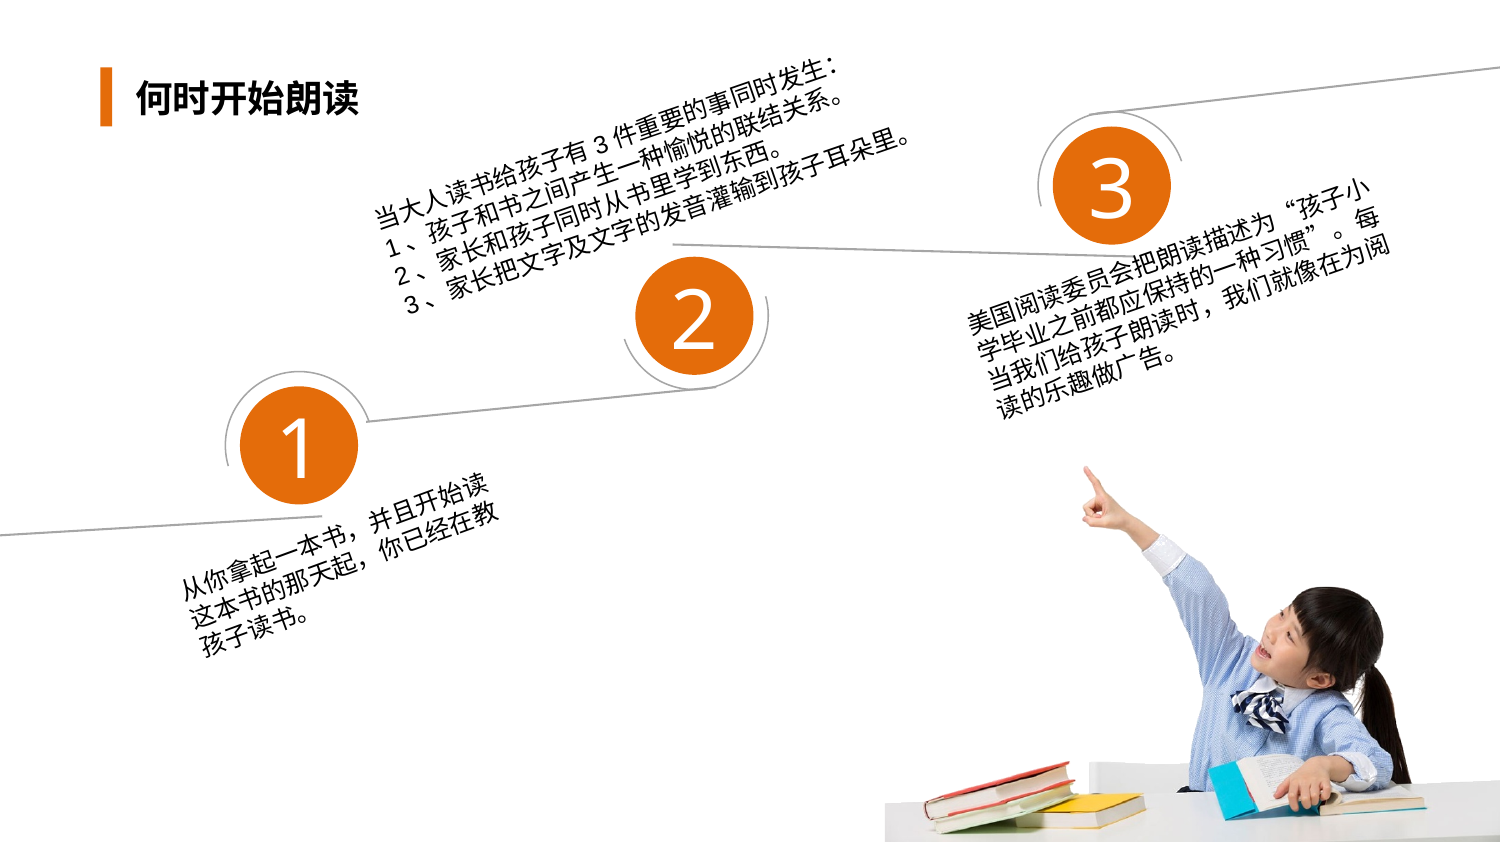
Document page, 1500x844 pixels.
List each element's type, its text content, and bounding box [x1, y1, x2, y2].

text_box [626, 297, 770, 389]
text_box 美国阅读委员会把朗读描述为“孩子小学毕业之前都应保持的一种习惯”。每当我们给孩子朗读时，我们就像在为阅读的乐趣做广告。 [946, 170, 1429, 437]
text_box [1181, 67, 1500, 162]
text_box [765, 206, 1042, 297]
text_box 3 [1053, 166, 1173, 247]
text_box [224, 370, 361, 466]
text_box 何时开始朗读 [120, 67, 376, 128]
text_box [98, 65, 114, 129]
picture [884, 464, 1500, 843]
text_box [1037, 112, 1176, 207]
text_box 当大人读书给孩子有3件重要的事同时发生： 1、孩子和书之间产生一种愉悦的联结关系。 2、家长和孩子同时从书里学到东西。 3、家长把文字及文字的发音灌输到孩子耳朵里。 [354, 12, 957, 332]
text_box 2 [633, 254, 754, 334]
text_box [0, 465, 229, 536]
text_box 从你拿起一本书，并且开始读这本书的那天起，你已经在教孩子读书。 [159, 452, 535, 675]
text_box 1 [240, 426, 361, 507]
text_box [365, 338, 625, 423]
